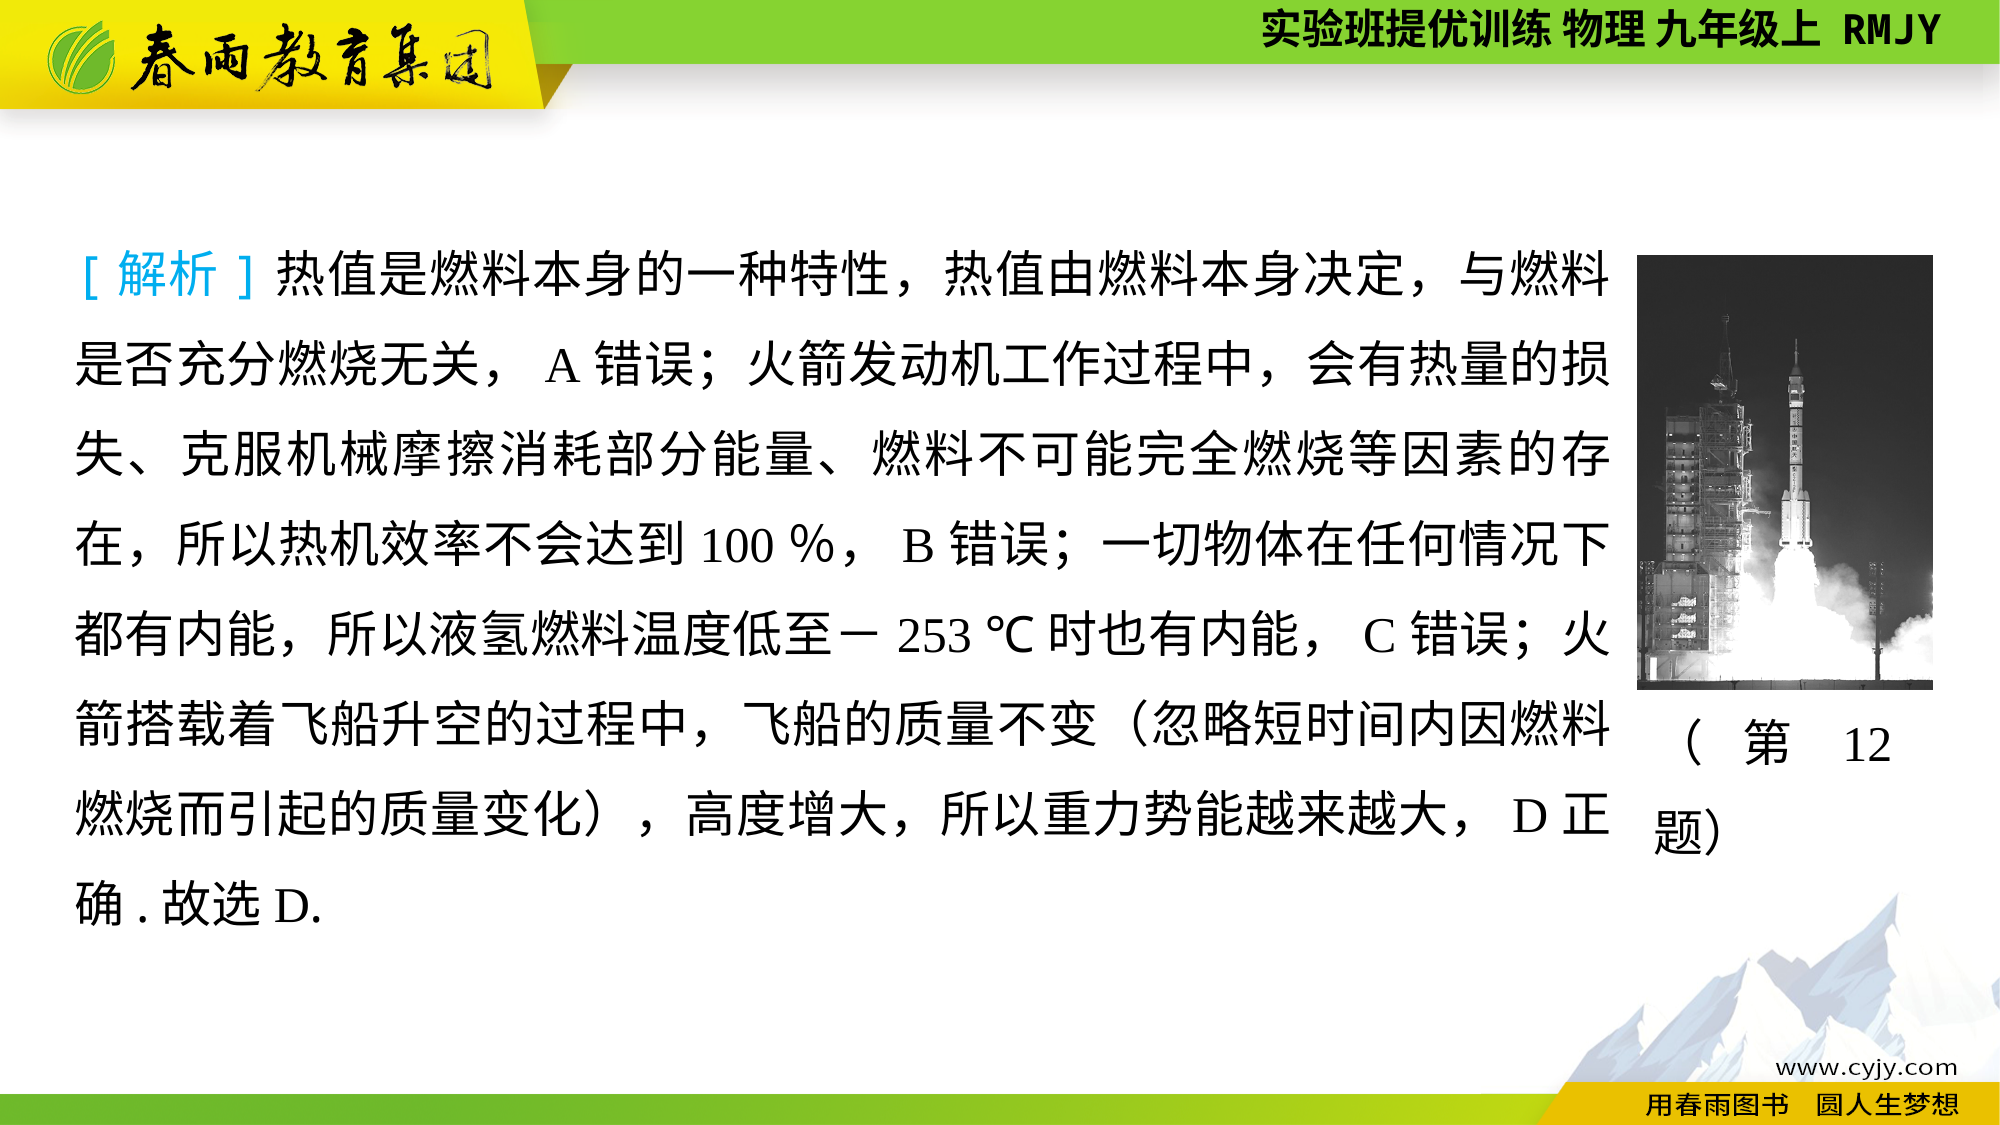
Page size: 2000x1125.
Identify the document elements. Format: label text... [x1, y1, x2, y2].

picture [0, 0, 2000, 1125]
text_box （第12题） [1639, 698, 1919, 779]
list [解析]热值是燃料本身的一种特性，热值由燃料本身决定，与燃料是否充分燃烧无关，A错误；火箭发动机工作过程中，会有热量的损失、克服机械摩擦消耗部分能量、燃料不可能完全燃烧等因素的存在，所以热机效率不会达到100％，B错误；一切物体在任何情况下都有内能，所以液氢燃料温度低至－253 ℃时也有内能，C错误；火箭搭载着飞船升空的过程中，飞船的质量不变（忽略短时间内因燃料燃烧而引起的质量变化），高度增大，所以重力势能越来越大，D正确.故选D. [59, 205, 1627, 858]
